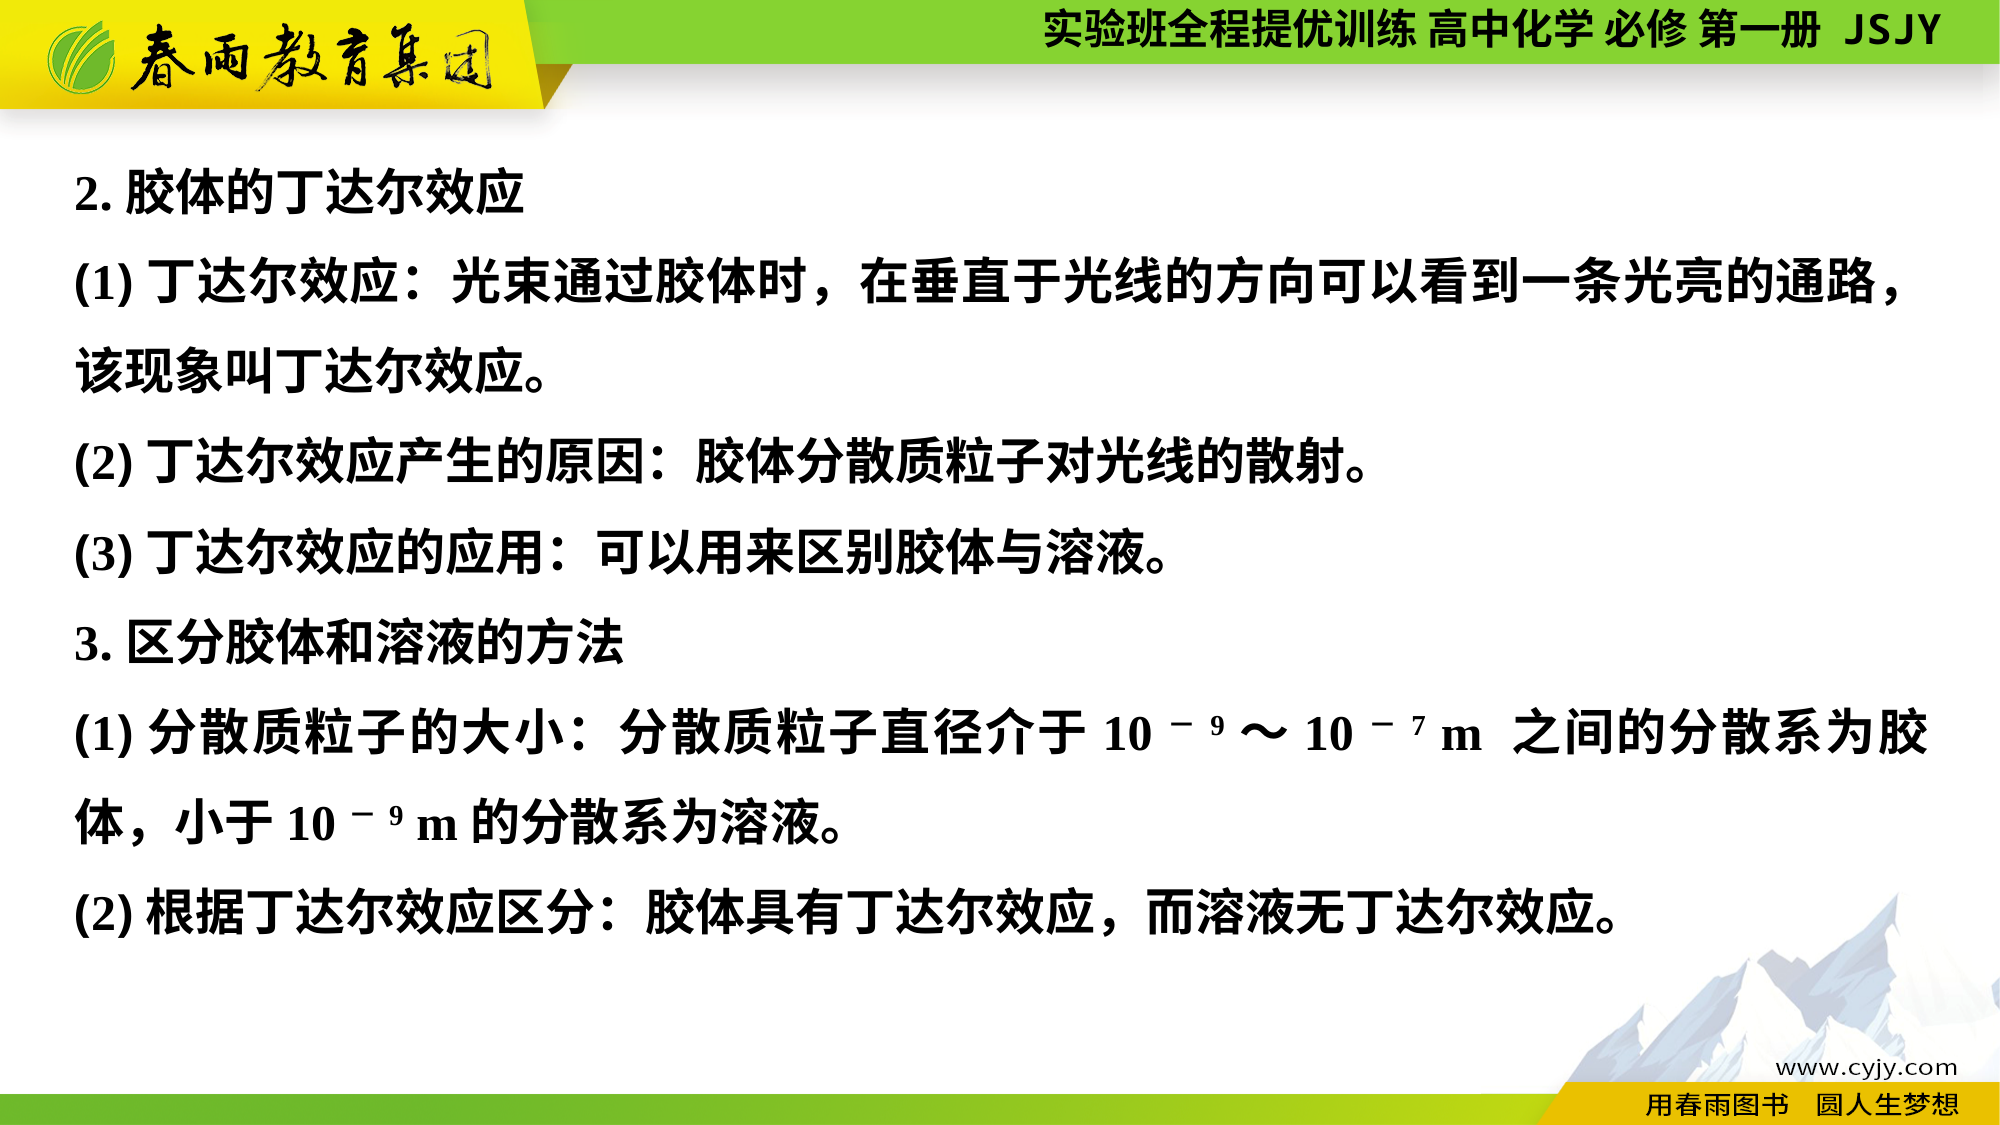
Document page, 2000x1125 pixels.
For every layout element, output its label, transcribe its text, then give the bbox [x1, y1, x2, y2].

list 2.胶体的丁达尔效应 (1)丁达尔效应：光束通过胶体时，在垂直于光线的方向可以看到一条光亮的通路，该现象叫丁达尔效应。 (2)丁达尔效应产生的原因：胶体分散质粒子对光线的散射。 (3)丁达尔效应的应用：可以用来区别胶体与溶液。 3.区分胶体和溶液的方法 (1)分散质粒子的大小：分散质粒子直径介于10－9～10－7 m 之间的分散系为胶体，小于10－9 m的分散系为溶液。 (2)根据丁达尔效应区分：胶体具有丁达尔效应，而溶液无丁达尔效应。 [59, 122, 1944, 944]
picture [0, 0, 2000, 1125]
